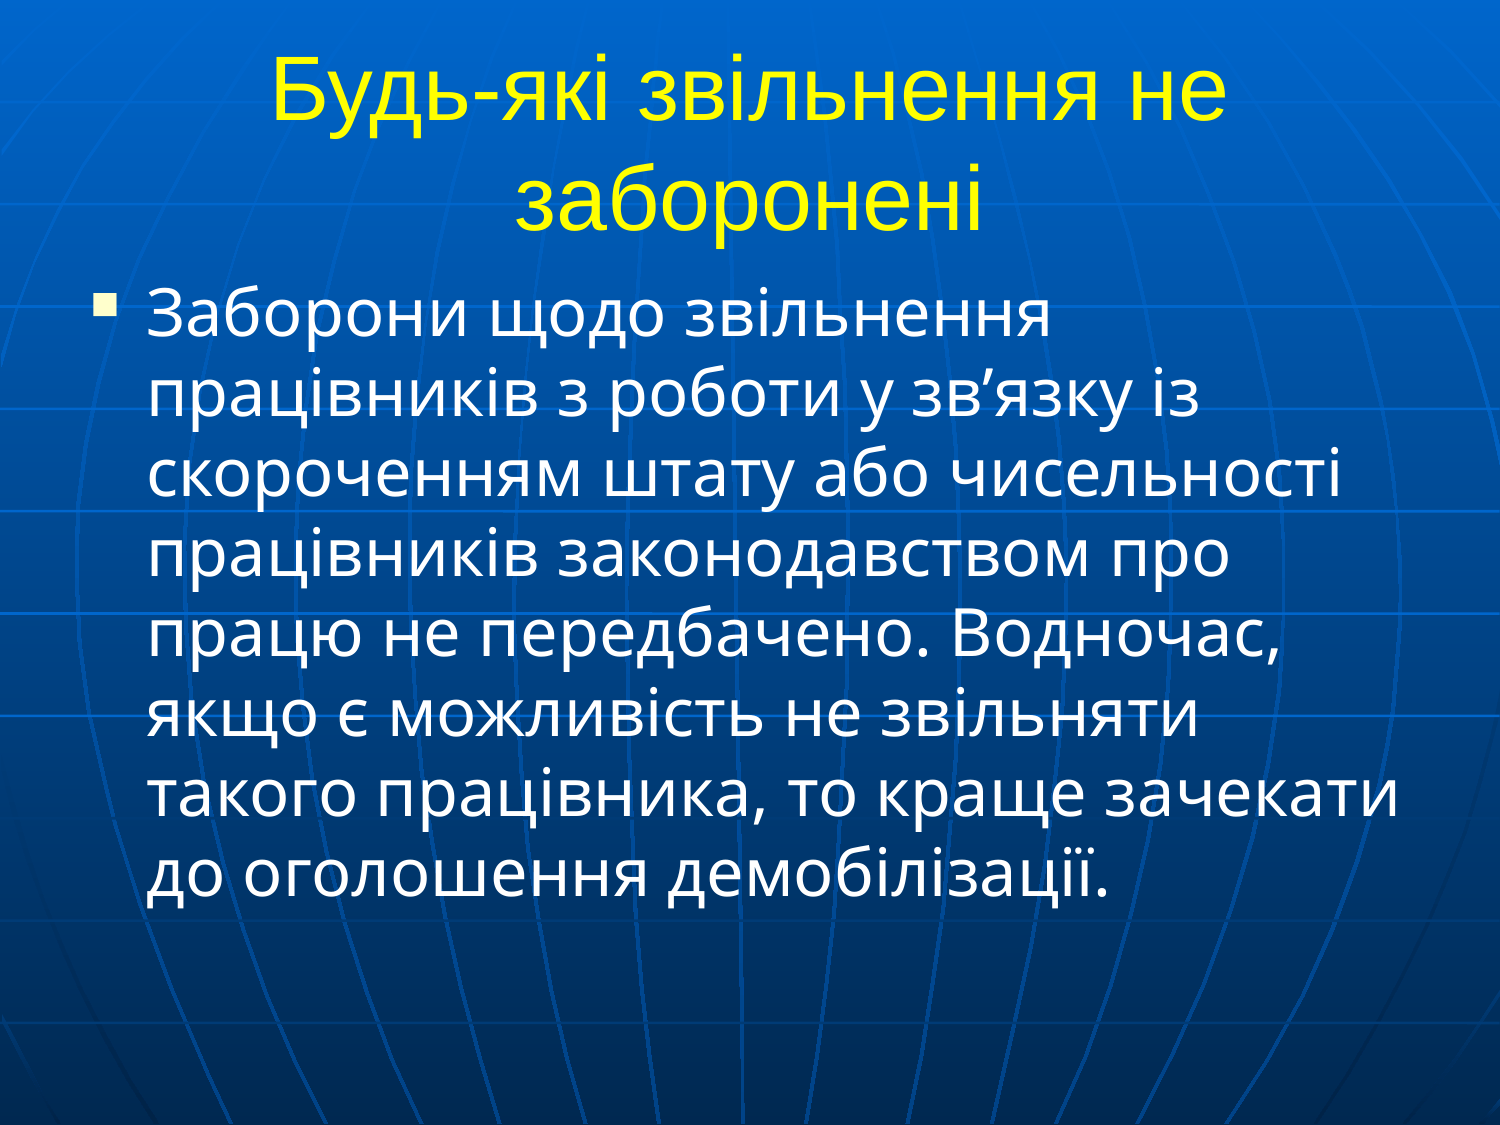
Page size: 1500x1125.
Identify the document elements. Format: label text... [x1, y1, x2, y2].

title Будь-які звільнення не заборонені [75, 45, 1425, 233]
list Заборони щодо звільнення працівників з роботи у зв’язку із скороченням штату або чисельності працівників законодавством про працю не передбачено. Водночас, якщо є можливість не звільняти такого працівника, то краще зачекати до оголошення демобілізації. [75, 262, 1425, 1006]
